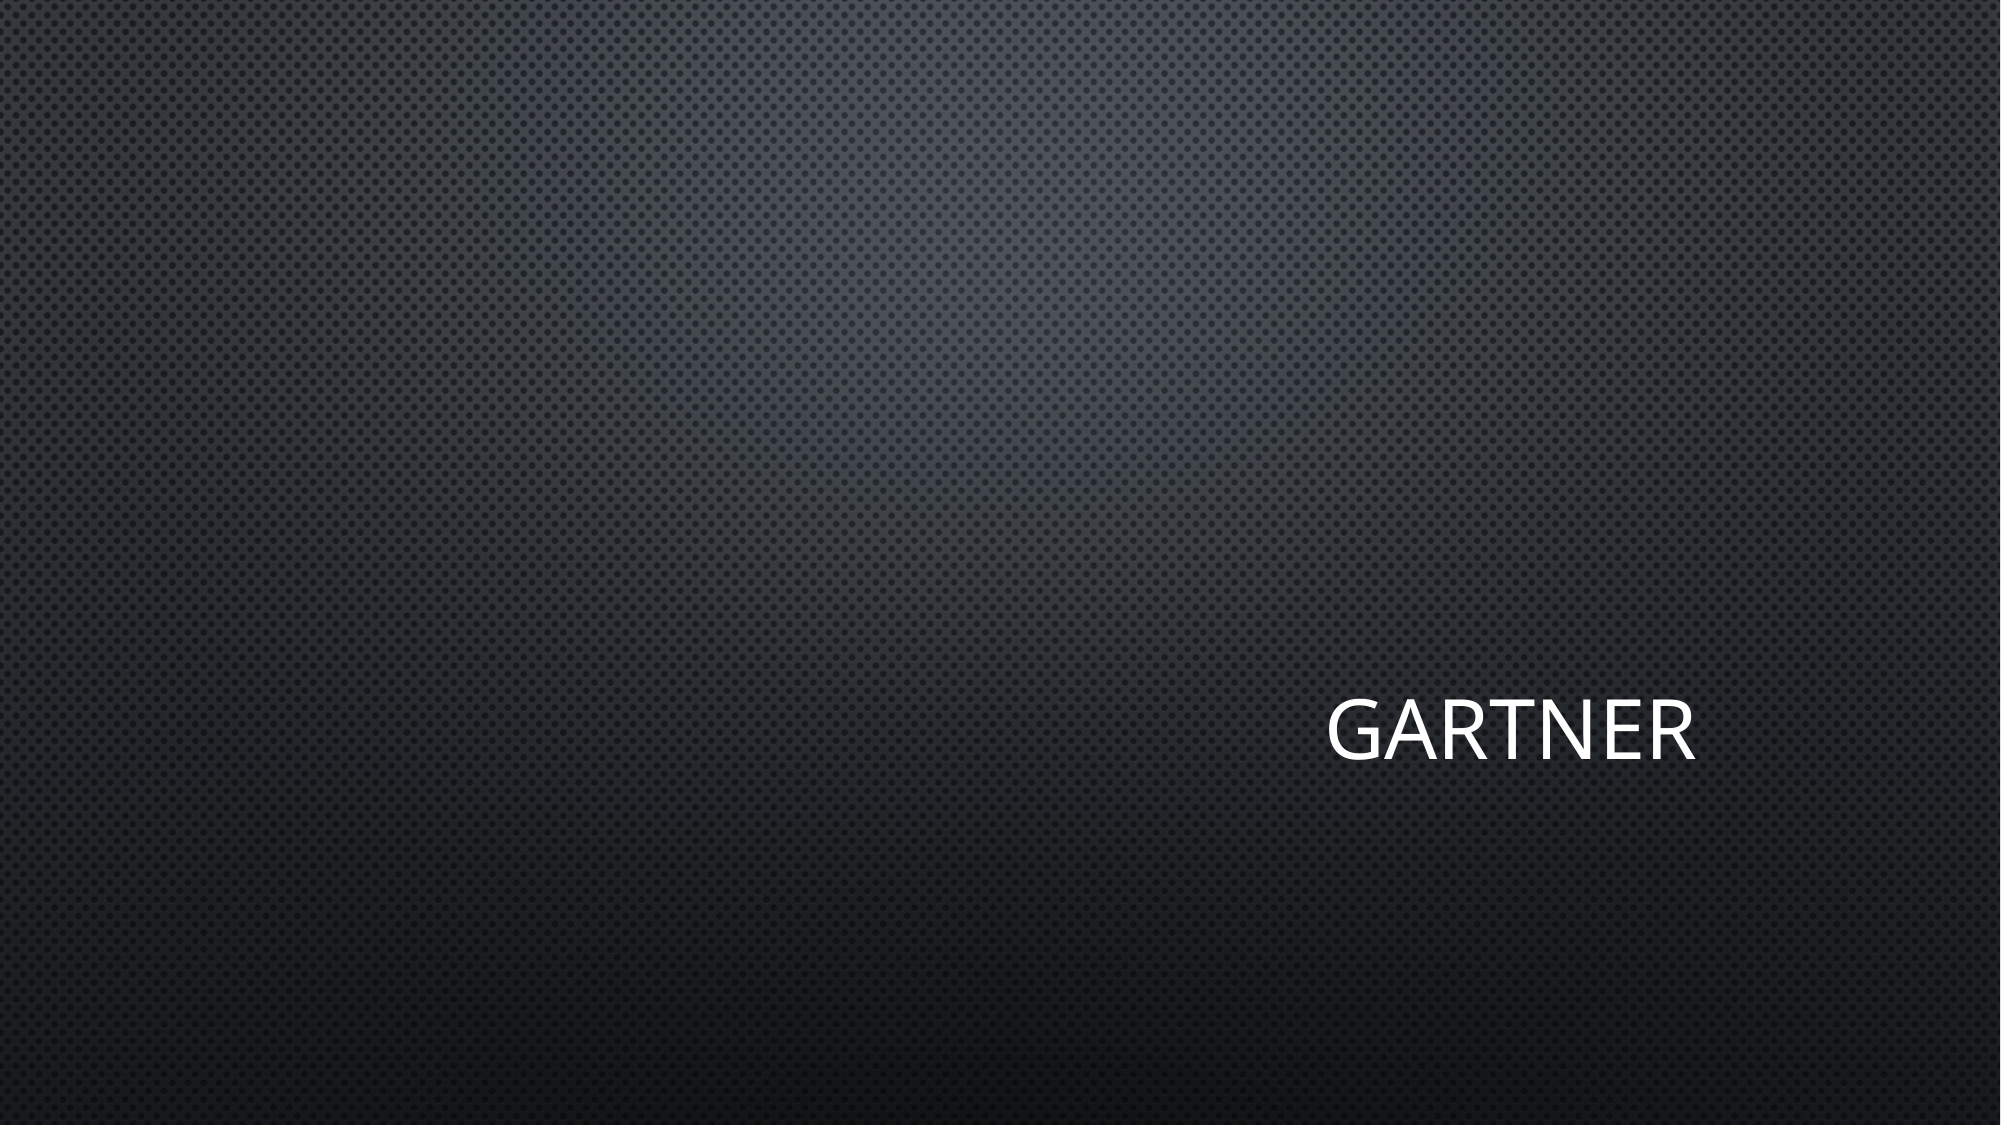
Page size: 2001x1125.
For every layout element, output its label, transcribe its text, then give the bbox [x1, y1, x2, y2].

title Gartner [287, 542, 1713, 784]
